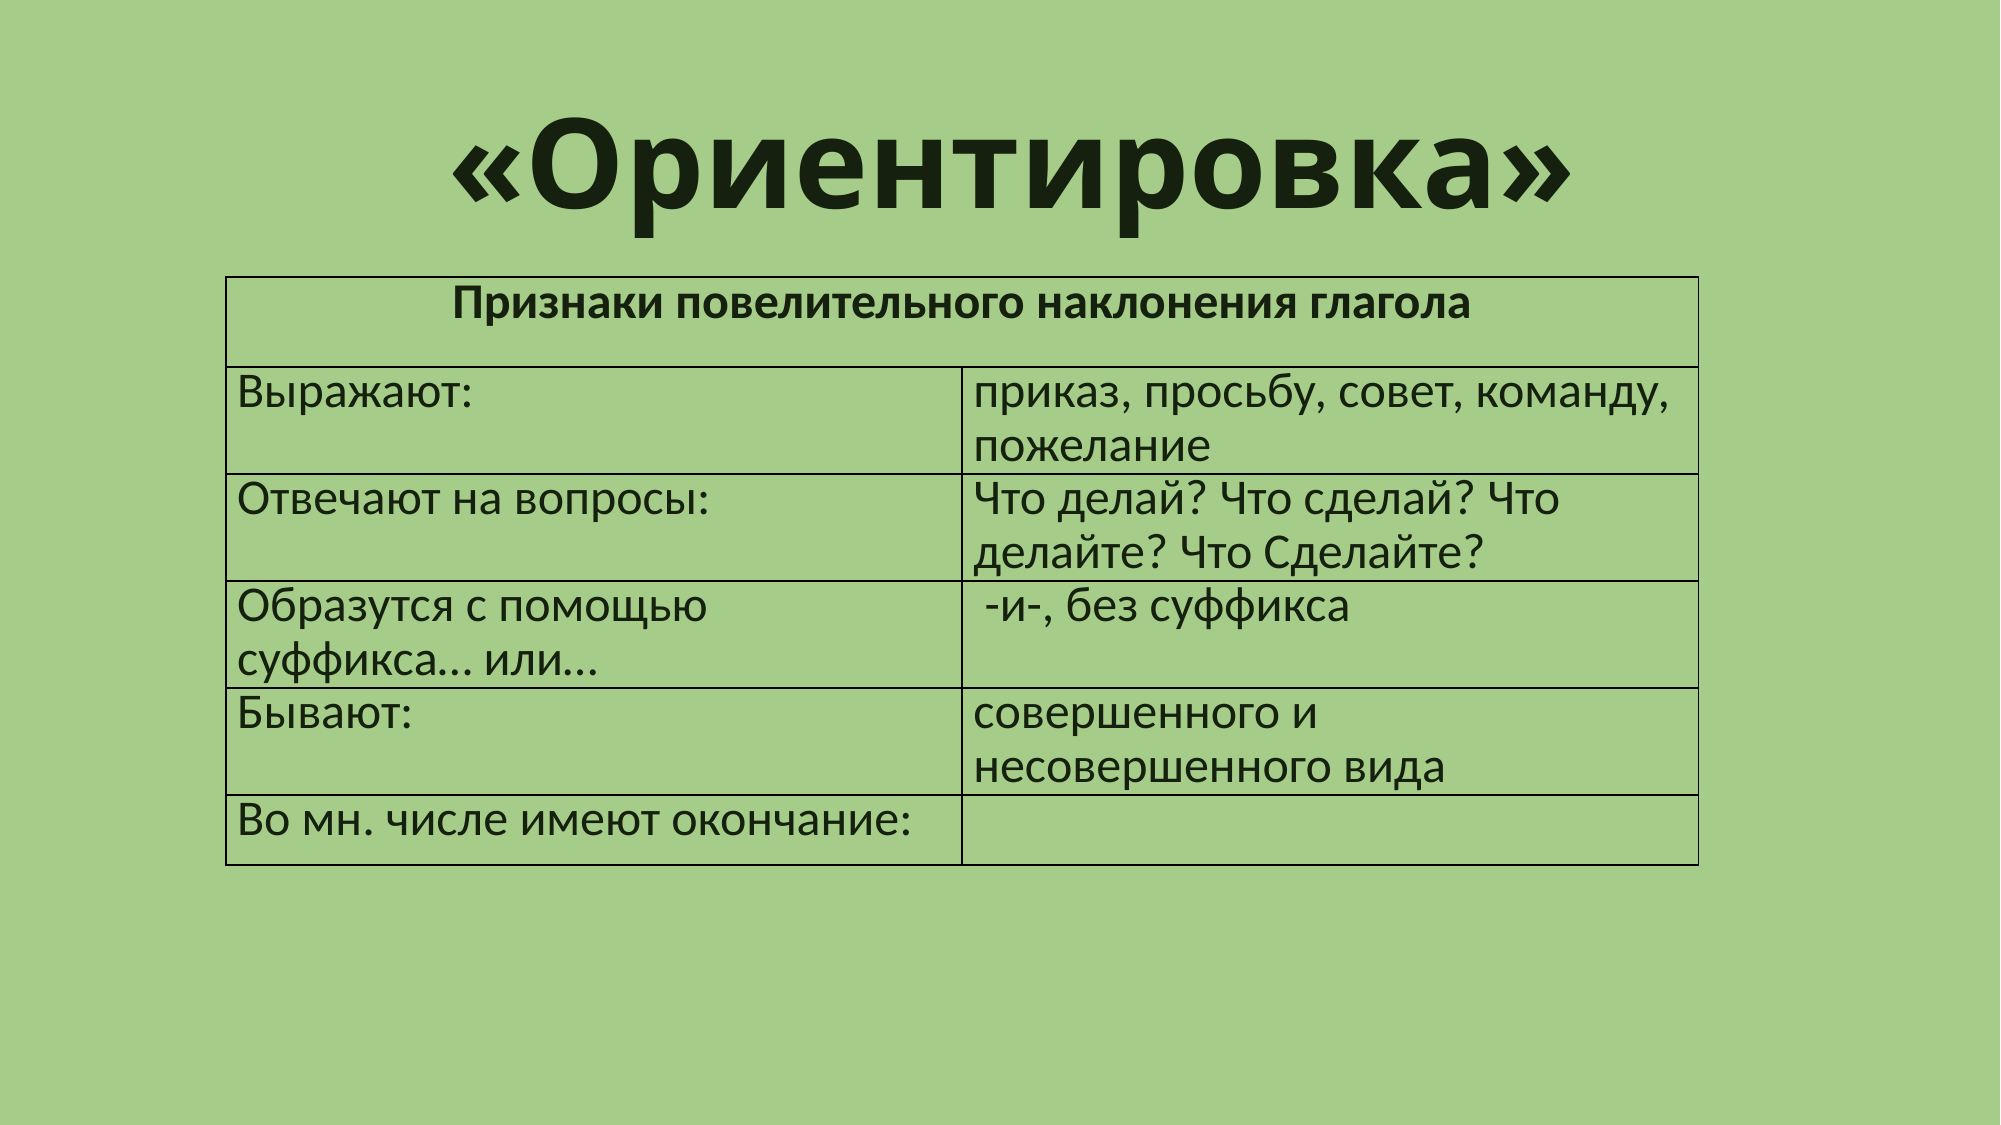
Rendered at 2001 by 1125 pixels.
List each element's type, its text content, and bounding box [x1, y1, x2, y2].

table_cell Что делай? Что сделай? Что делайте? Что Сделайте? [963, 475, 1698, 580]
table_cell приказ, просьбу, совет, команду, пожелание [963, 368, 1698, 473]
table_cell -и-, без суффикса [963, 582, 1698, 687]
table_header Признаки повелительного наклонения глагола [227, 278, 1698, 366]
table_cell Отвечают на вопросы: [227, 475, 961, 580]
title «Ориентировка» [137, 59, 1888, 278]
table_cell Во мн. числе имеют окончание: [227, 796, 961, 864]
table_cell совершенного и несовершенного вида [963, 689, 1698, 794]
table_cell Выражают: [227, 368, 961, 473]
table_cell [963, 796, 1698, 864]
table_cell Образутся с помощью суффикса… или… [227, 582, 961, 687]
table_cell Бывают: [227, 689, 961, 794]
